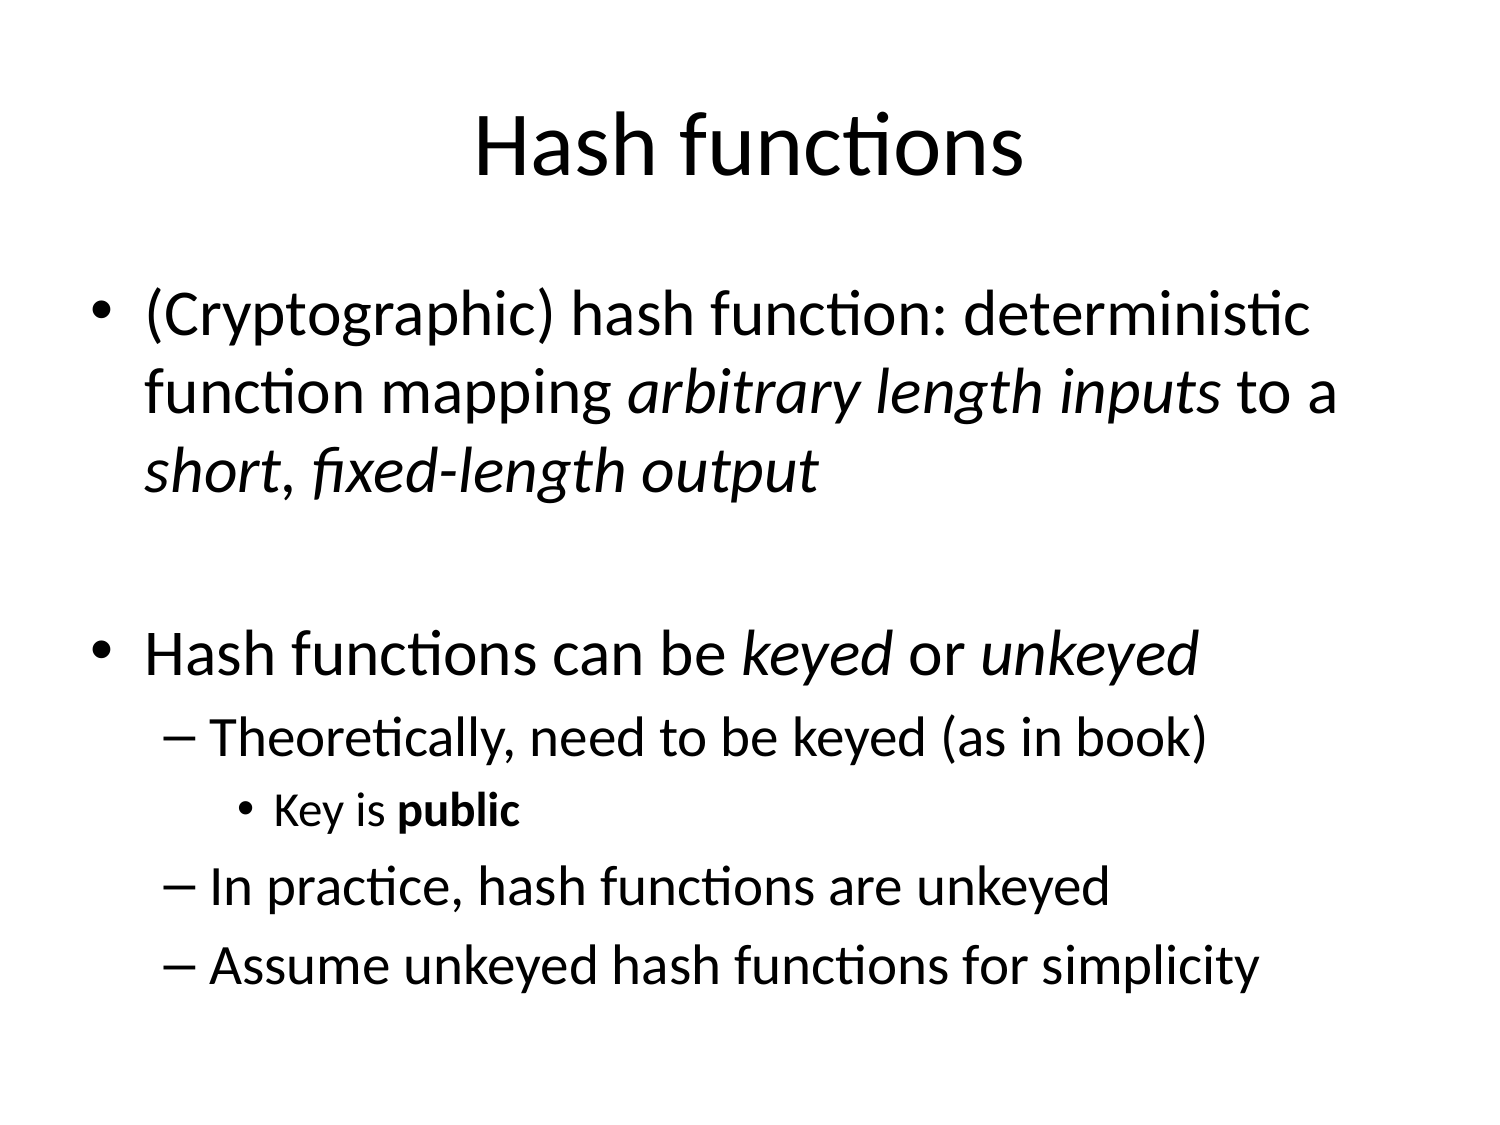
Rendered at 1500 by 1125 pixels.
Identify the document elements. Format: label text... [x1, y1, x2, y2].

list (Cryptographic) hash function: deterministic function mapping arbitrary length inputs to a short, fixed-length output Hash functions can be keyed or unkeyed Theoretically, need to be keyed (as in book) Key is public In practice, hash functions are unkeyed Assume unkeyed hash functions for simplicity [75, 262, 1425, 1005]
title Hash functions [75, 45, 1425, 233]
